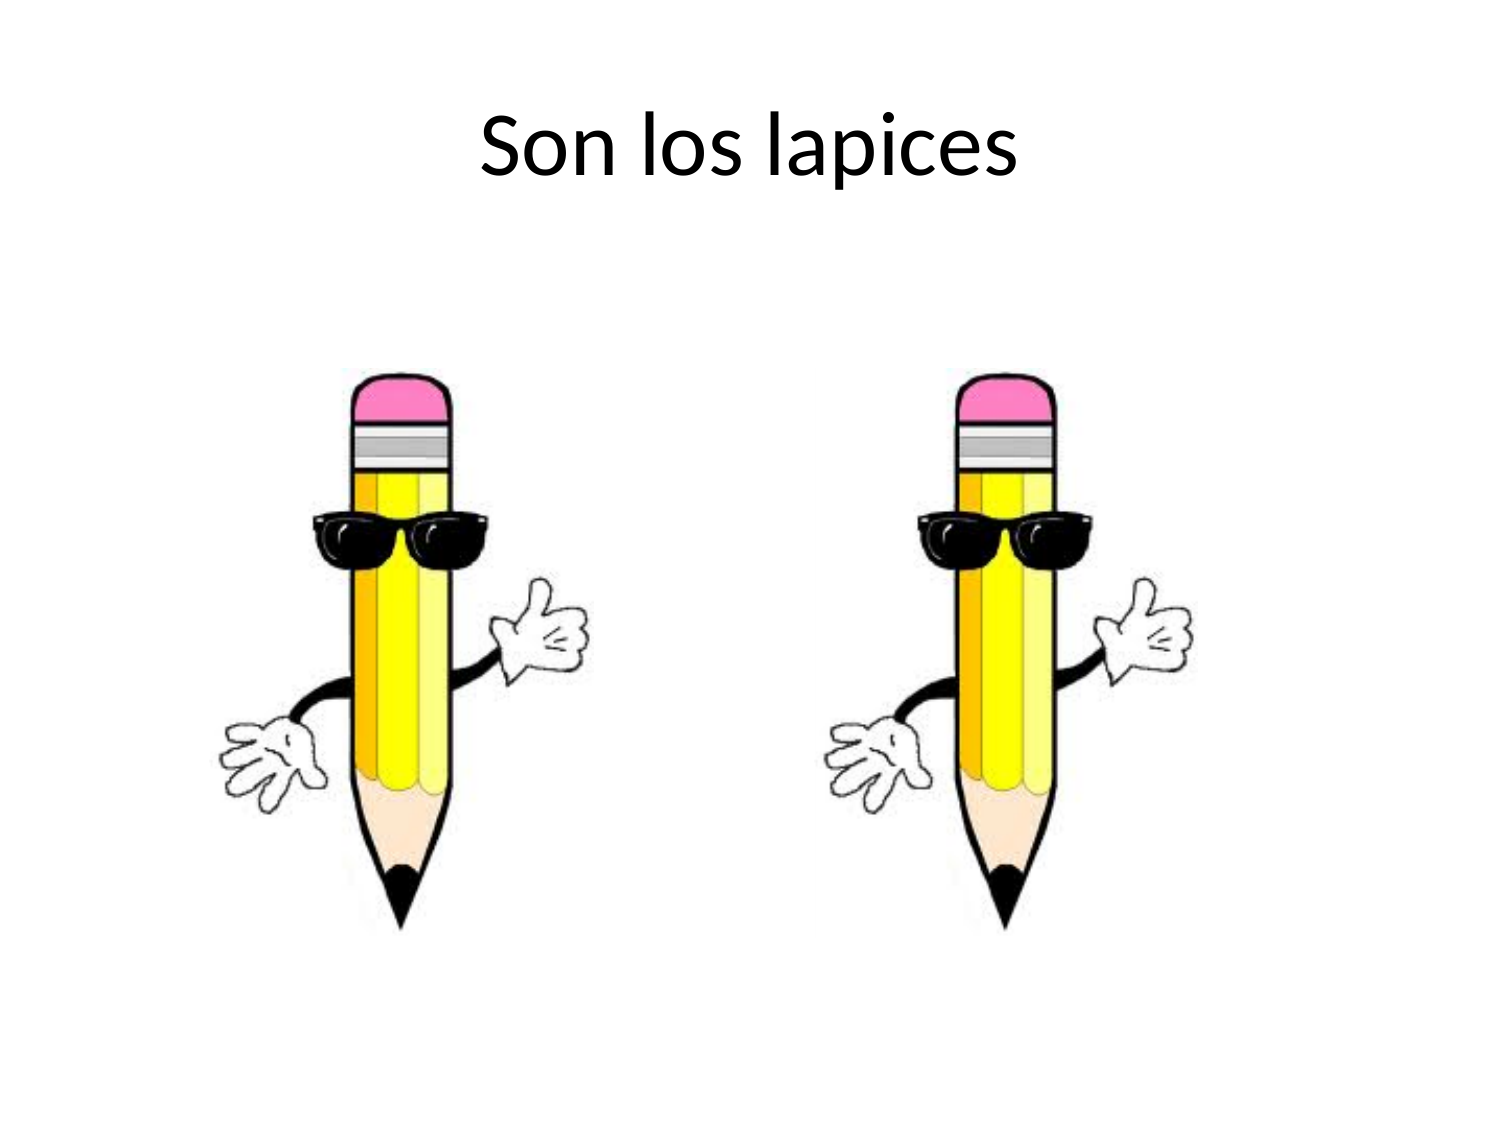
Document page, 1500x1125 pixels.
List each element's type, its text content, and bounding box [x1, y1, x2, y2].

picture [813, 368, 1198, 938]
title Son los lapices [75, 45, 1425, 233]
picture [209, 368, 594, 938]
